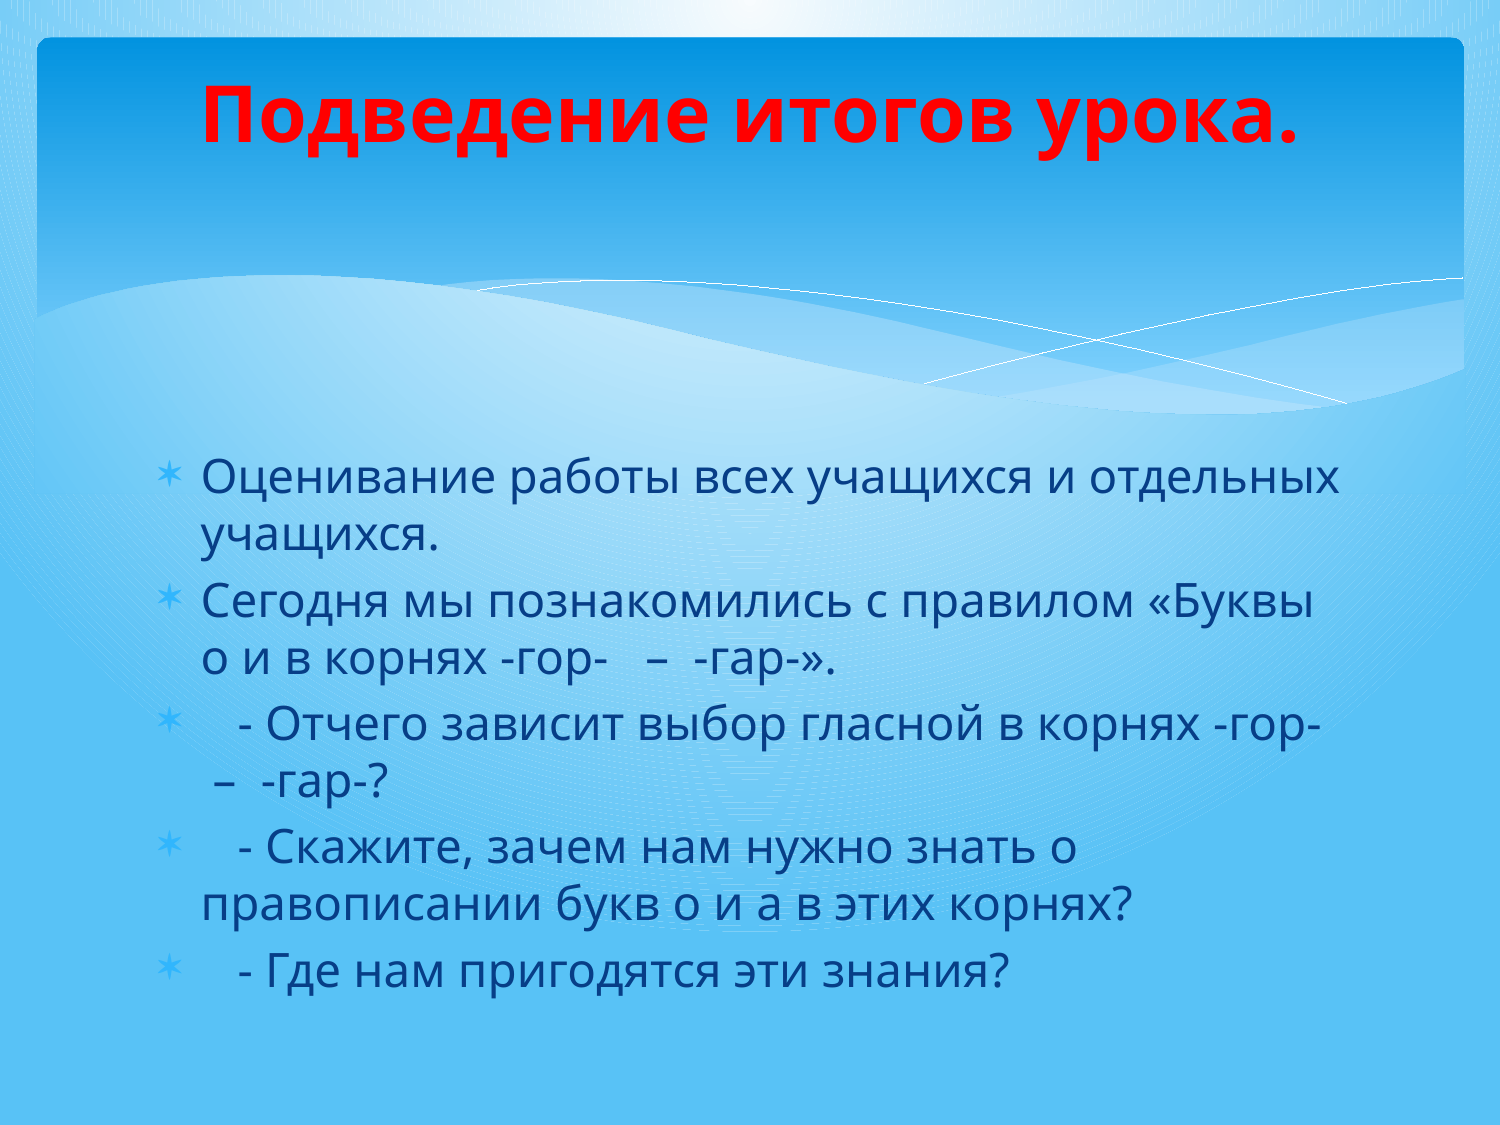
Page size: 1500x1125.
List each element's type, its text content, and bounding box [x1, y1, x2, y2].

title Подведение итогов урока. [75, 55, 1425, 261]
list Оценивание работы всех учащихся и отдельных учащихся. Сегодня мы познакомились с правилом «Буквы о и в корнях -гор- – -гар-». - Отчего зависит выбор гласной в корнях -гор- – -гар-? - Скажите, зачем нам нужно знать о правописании букв о и а в этих корнях? - Где нам пригодятся эти знания? [143, 438, 1359, 1005]
